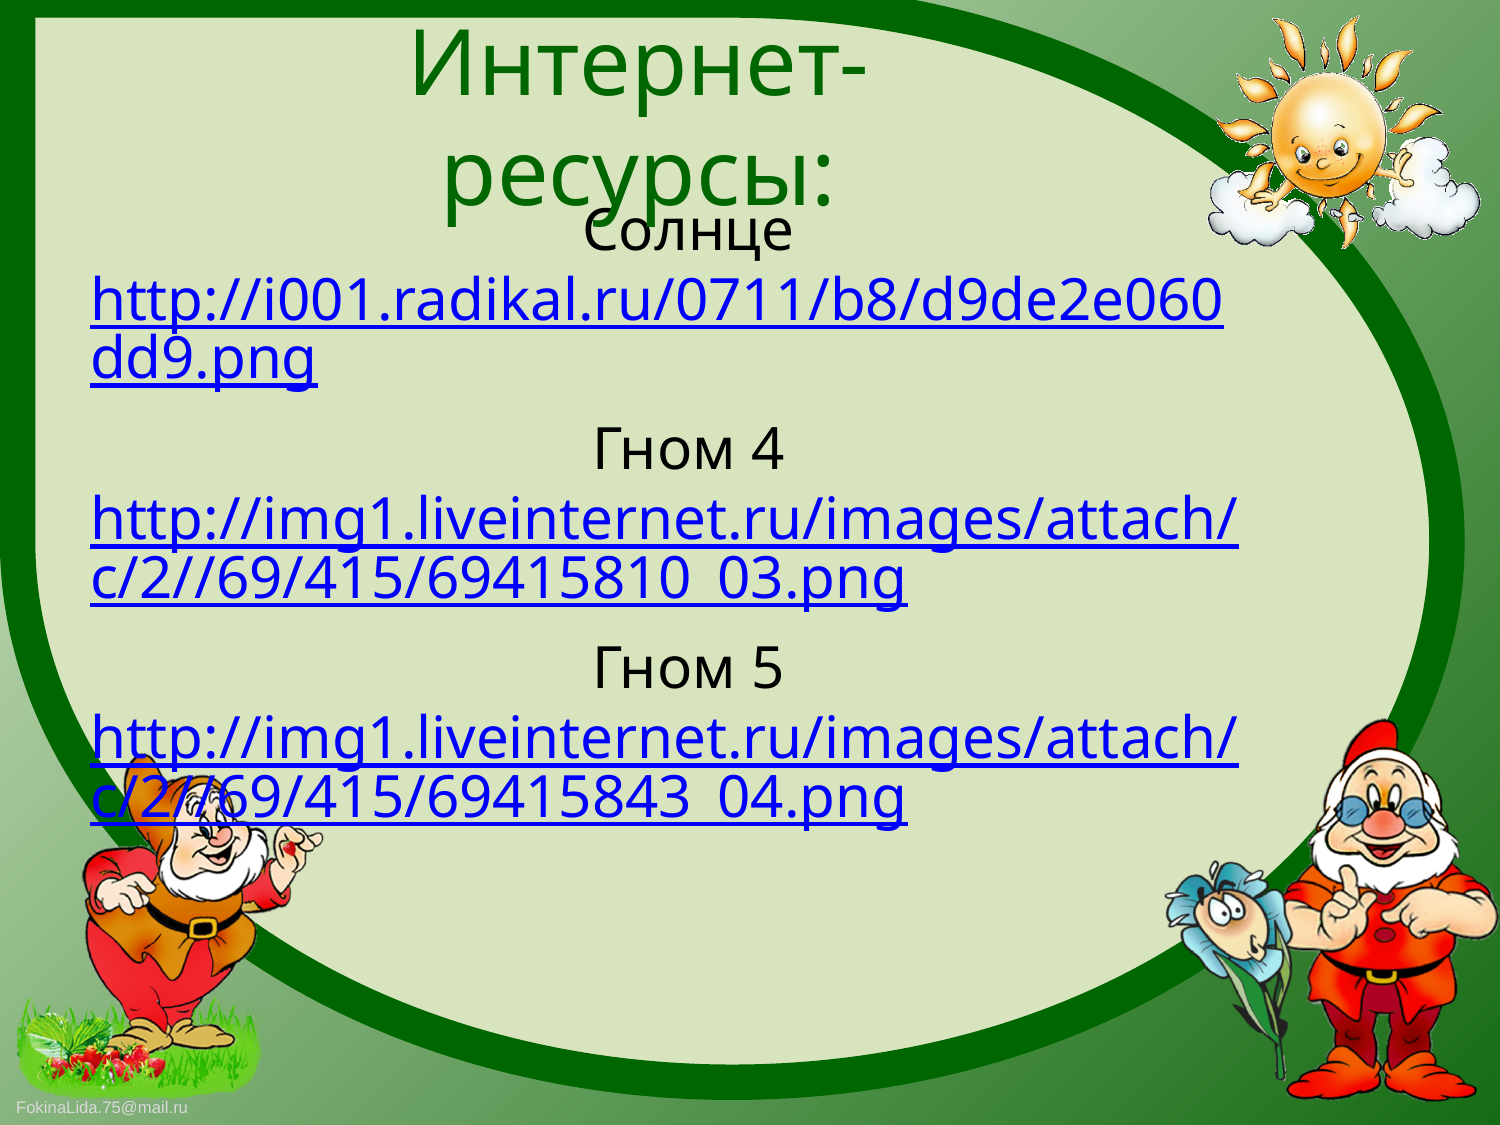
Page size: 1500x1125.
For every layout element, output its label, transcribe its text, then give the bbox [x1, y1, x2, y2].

text_box Интернет-ресурсы: [230, 30, 1048, 197]
picture [1163, 716, 1500, 1104]
list Солнце http://i001.radikal.ru/0711/b8/d9de2e060dd9.png Гном 4 http://img1.liveinternet.ru/images/attach/c/2//69/415/69415810_03.png Гном 5 http://img1.liveinternet.ru/images/attach/c/2//69/415/69415843_04.png [74, 184, 1318, 1006]
picture [1198, 0, 1500, 257]
picture [17, 751, 324, 1101]
